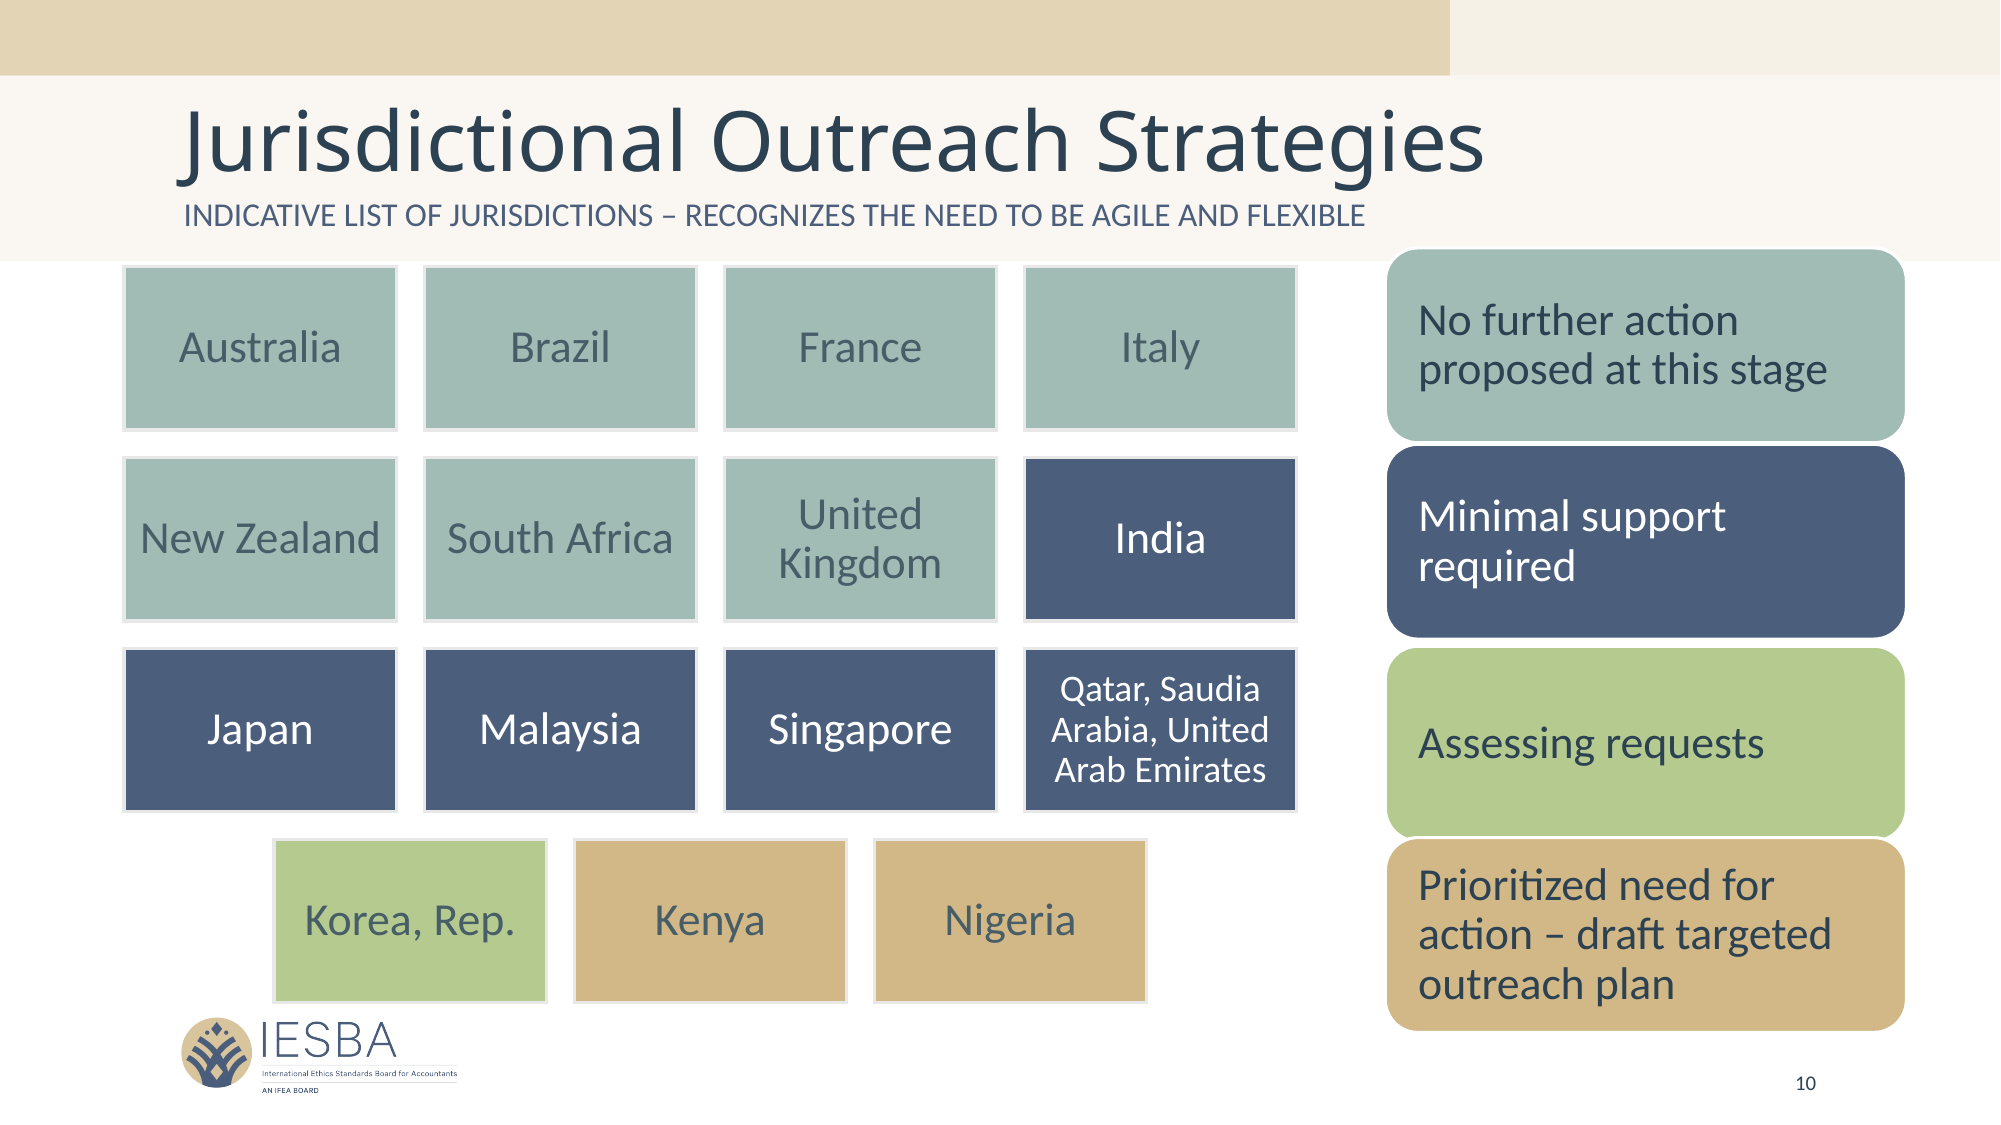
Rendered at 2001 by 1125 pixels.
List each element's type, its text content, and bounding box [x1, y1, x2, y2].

list Indicative list of jurisdictions – recognizes the need to be agile and flexible [168, 190, 1832, 284]
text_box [1384, 244, 1907, 1033]
title Jurisdictional Outreach Strategies [168, 92, 1832, 183]
slide_number 10 [1760, 1039, 1832, 1125]
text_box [52, 265, 1369, 1004]
picture [168, 1004, 475, 1111]
